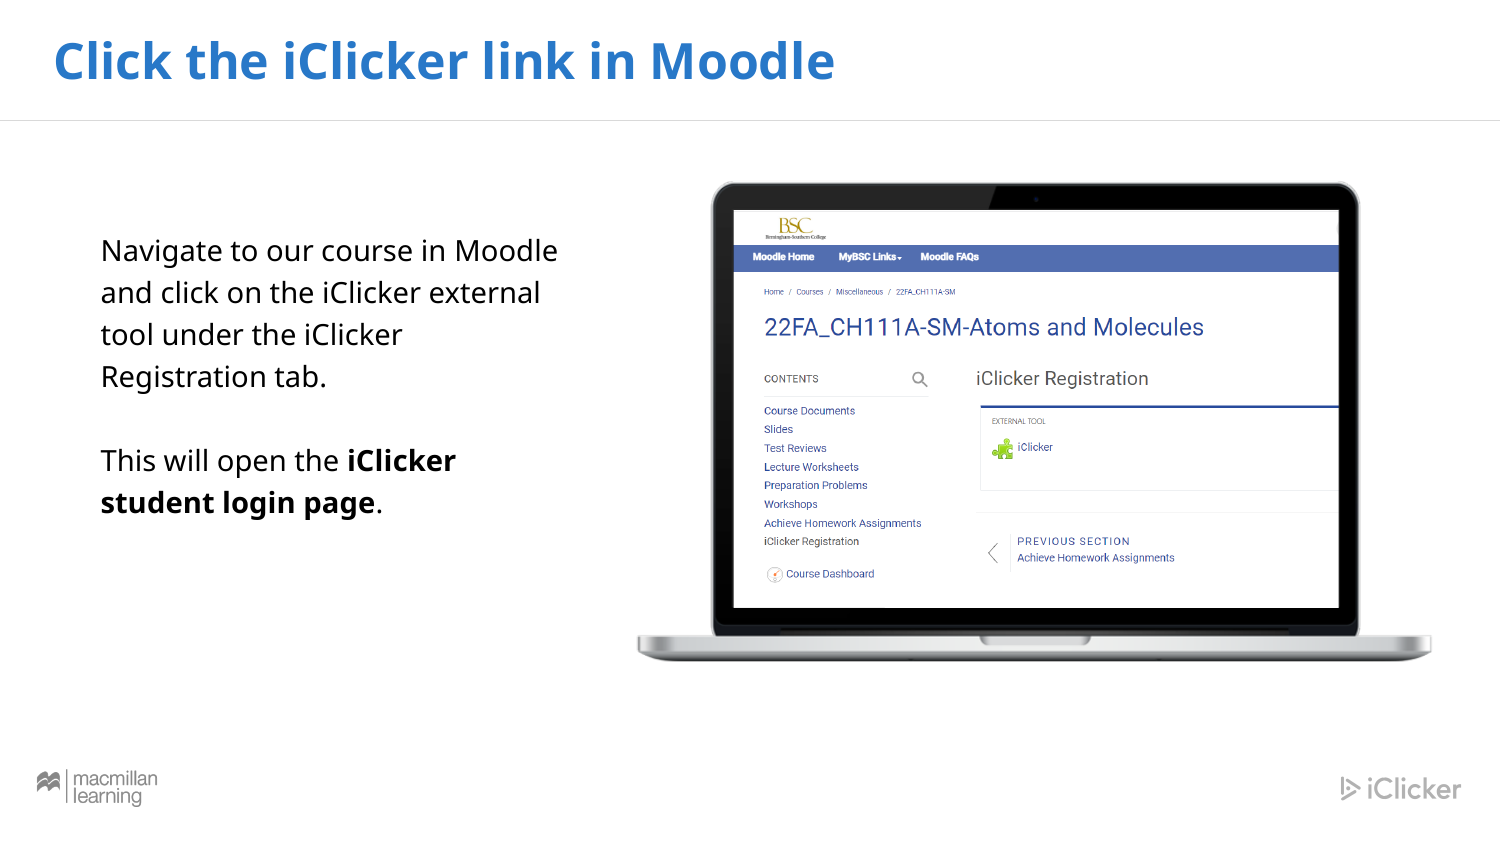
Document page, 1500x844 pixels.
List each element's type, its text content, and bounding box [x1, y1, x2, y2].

picture [36, 768, 158, 808]
picture [597, 172, 1473, 672]
title Click the iClicker link in Moodle [38, 14, 1437, 91]
list Navigate to our course in Moodle and click on the iClicker external tool under the iClicker Registration tab. This will open the iClicker student login page. [85, 210, 576, 663]
